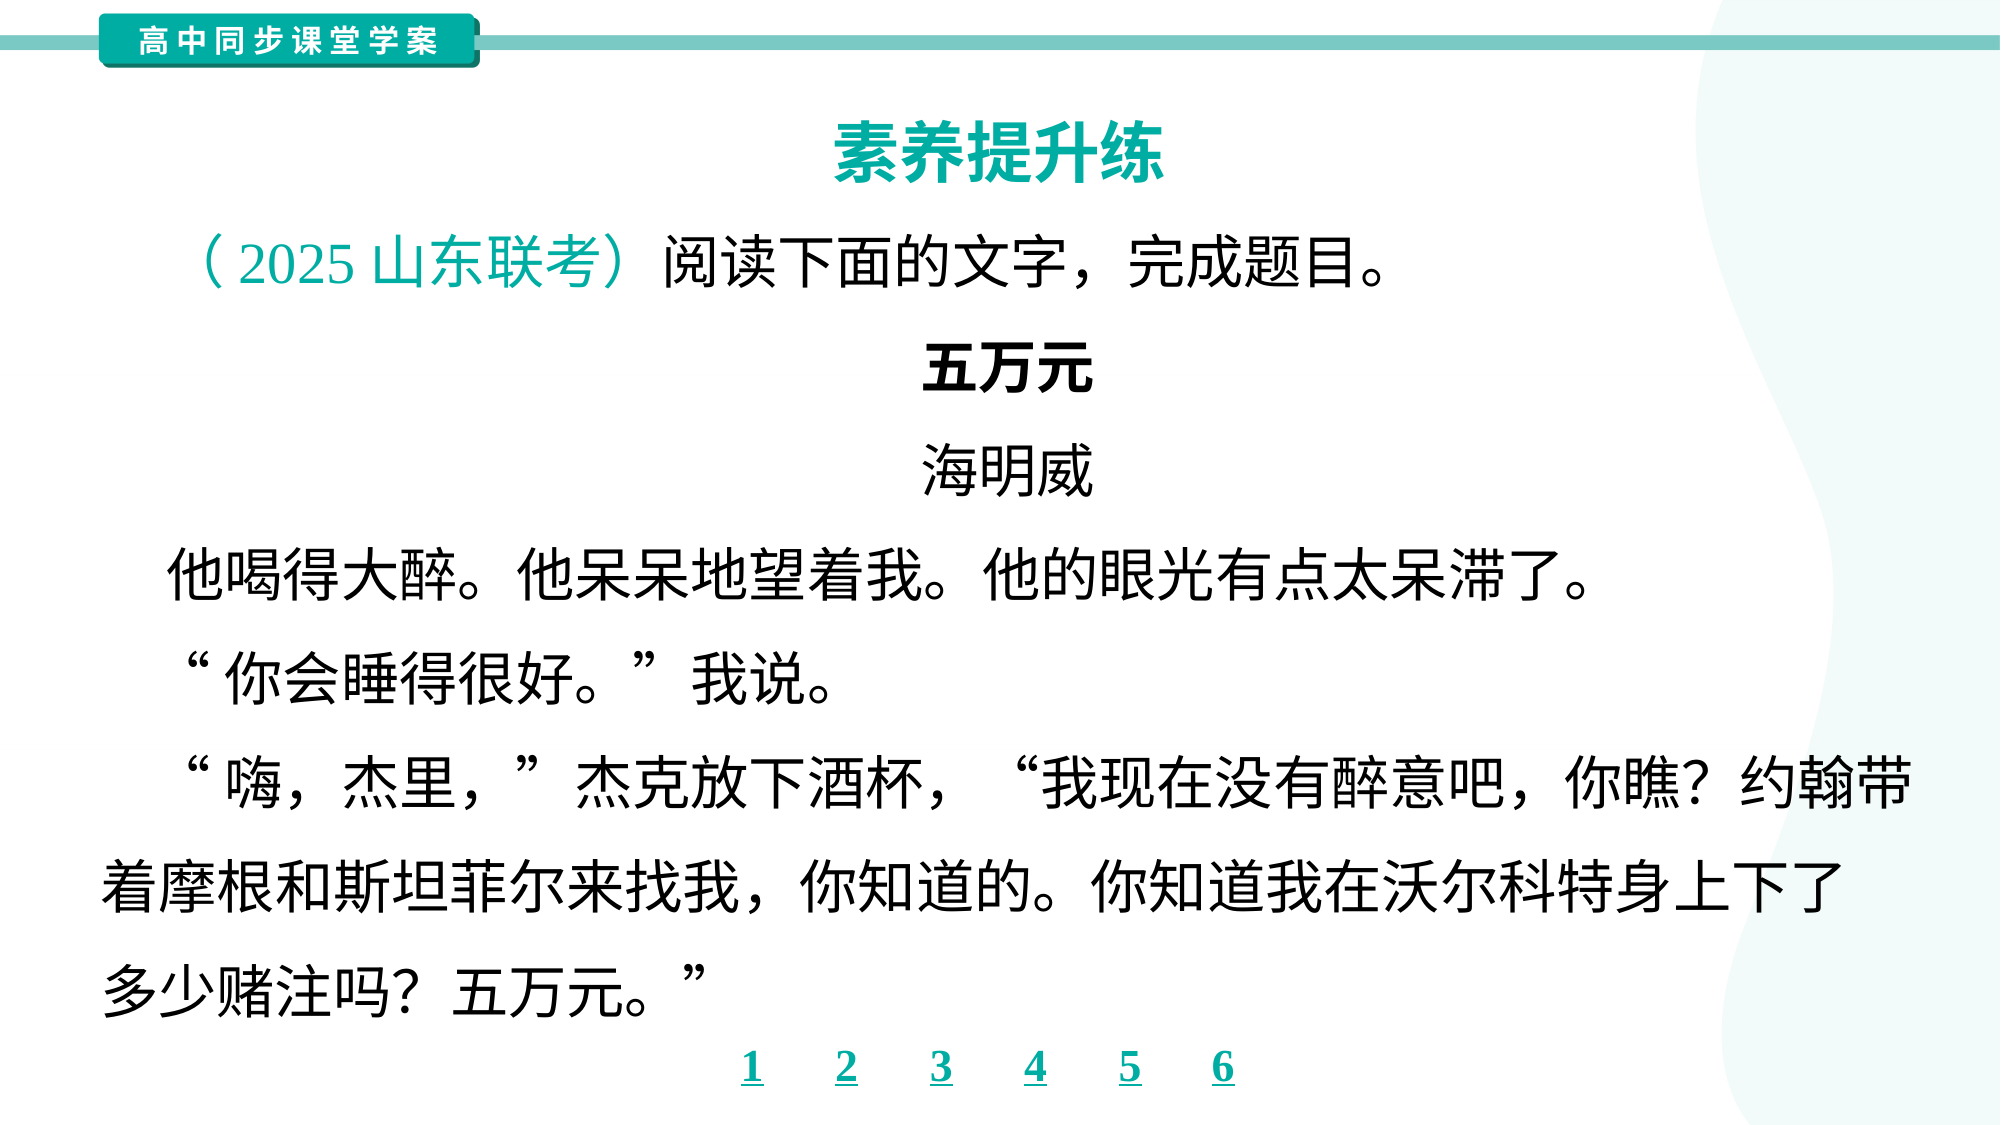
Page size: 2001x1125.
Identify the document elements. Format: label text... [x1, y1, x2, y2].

picture [0, 0, 2000, 1125]
text_box 素养提升练 [100, 76, 1899, 191]
text_box （2025山东联考）阅读下面的文字，完成题目。 五万元 海明威 他喝得大醉。他呆呆地望着我。他的眼光有点太呆滞了。 “你会睡得很好。”我说。 “嗨，杰里，”杰克放下酒杯，“我现在没有醉意吧，你瞧？约翰带 着摩根和斯坦菲尔来找我，你知道的。你知道我在沃尔科特身上下了 多少赌注吗？五万元。” [100, 191, 1899, 1025]
